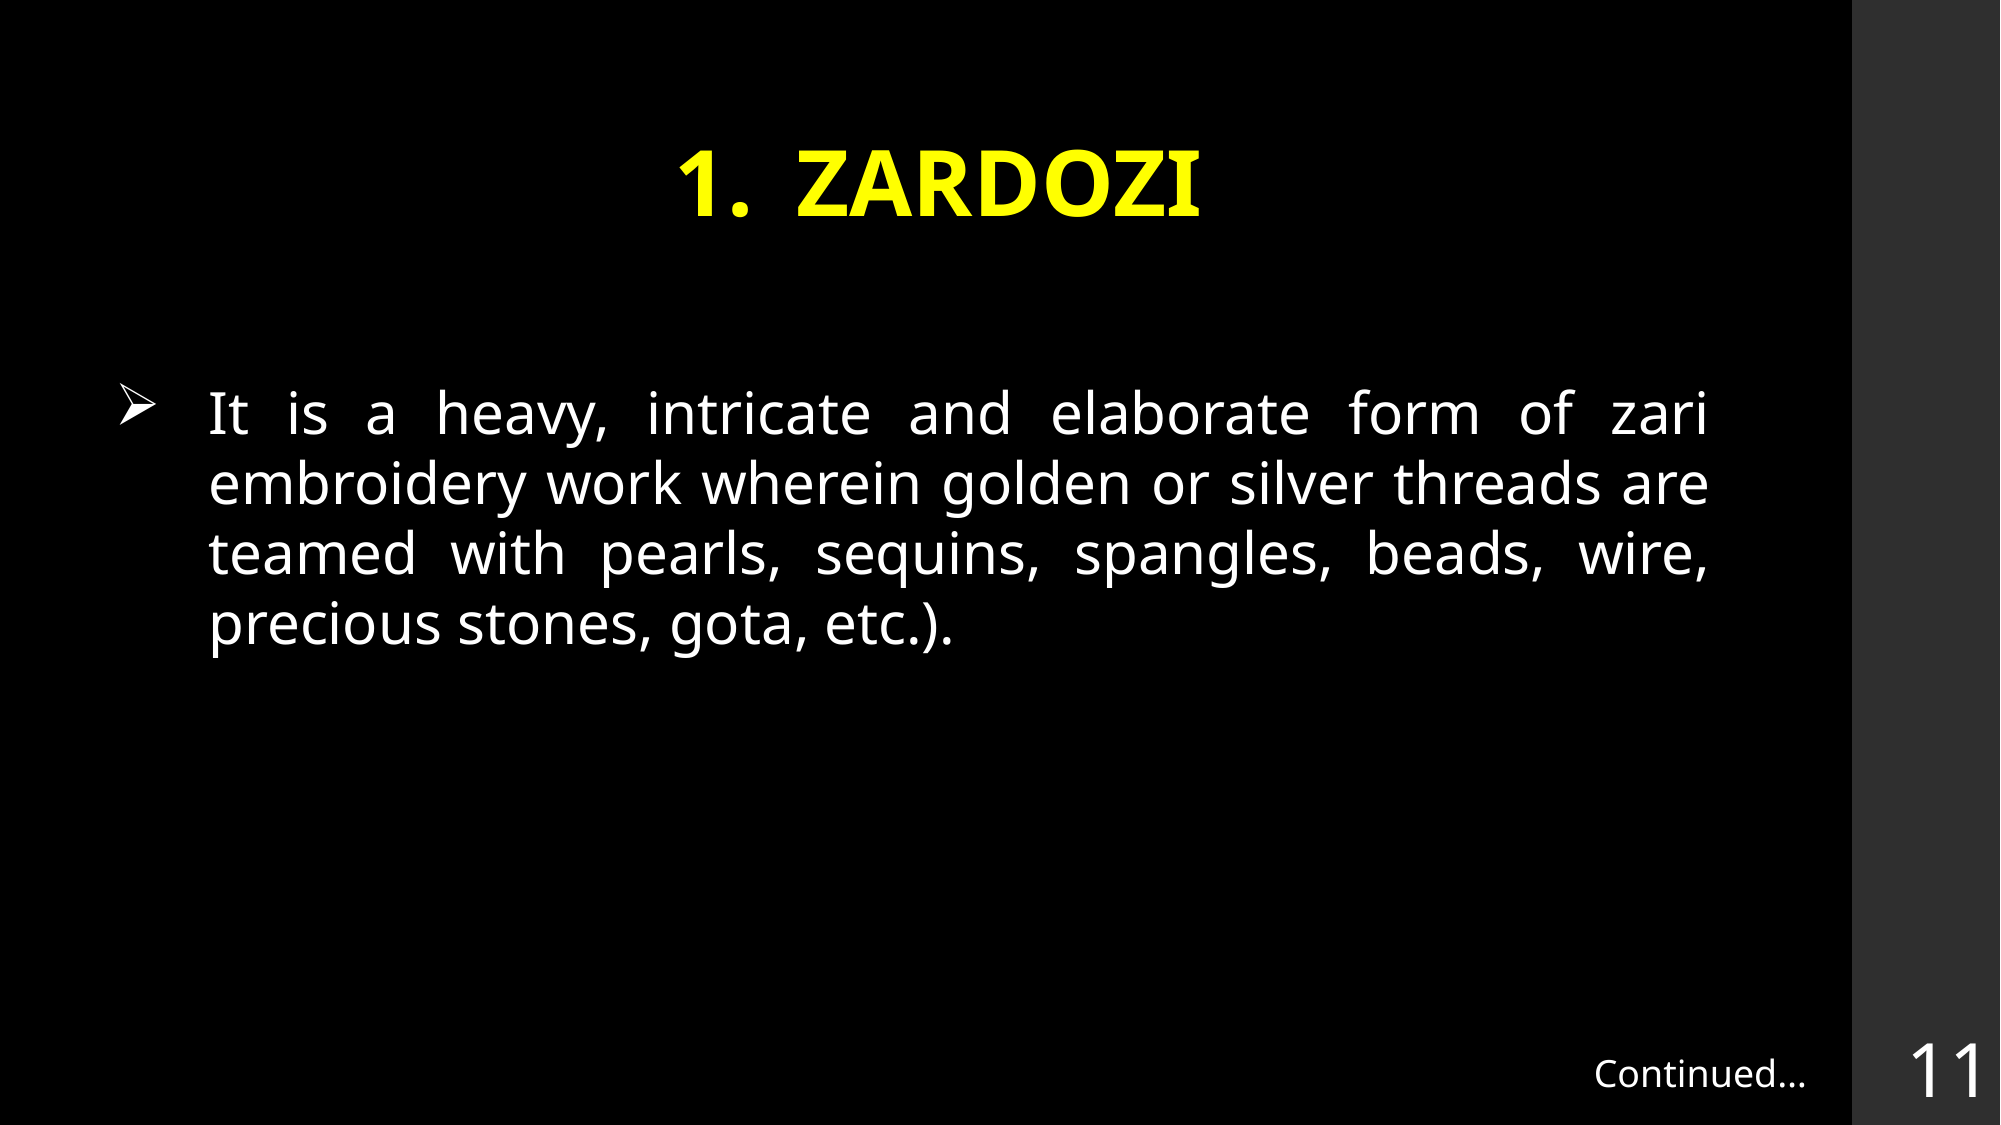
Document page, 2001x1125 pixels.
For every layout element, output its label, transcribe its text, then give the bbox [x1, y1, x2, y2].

text_box ZARDOZI [449, 124, 1425, 235]
slide_number 11 [1902, 1022, 2000, 1125]
text_box Continued… [1578, 1042, 1823, 1103]
text_box It is a heavy, intricate and elaborate form of zari embroidery work wherein golden or silver threads are teamed with pearls, sequins, spangles, beads, wire, precious stones, gota, etc.). [99, 368, 1725, 734]
